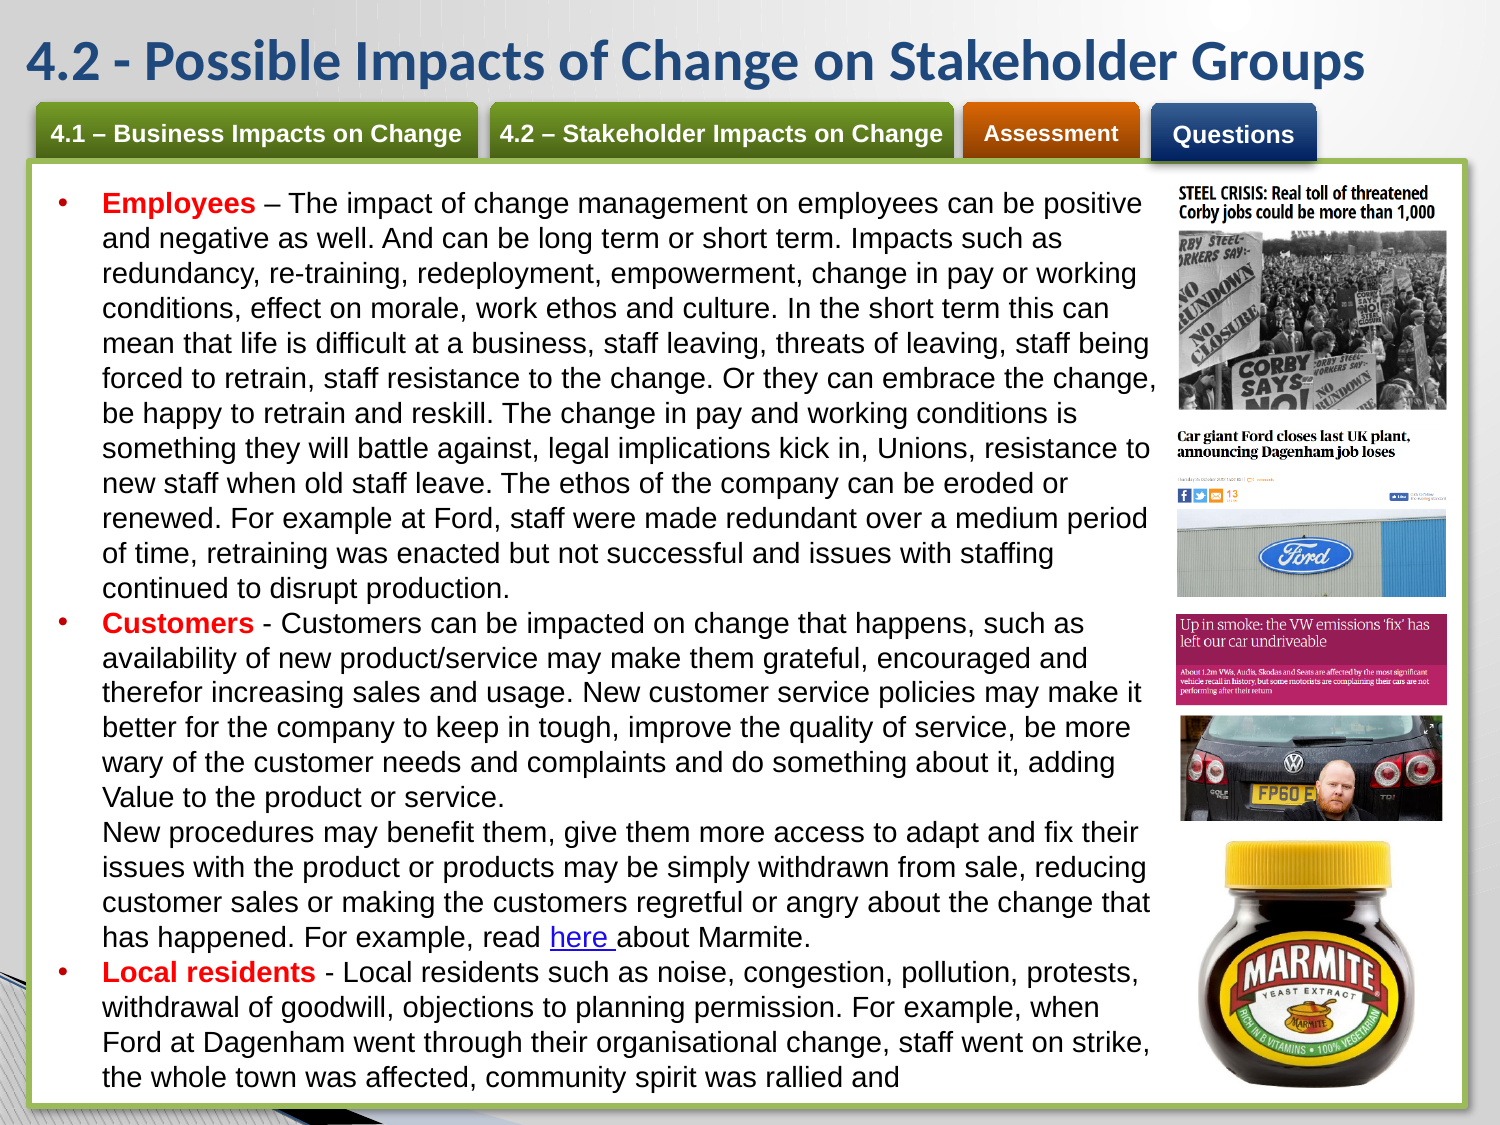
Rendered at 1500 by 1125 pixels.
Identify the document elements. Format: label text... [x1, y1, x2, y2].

picture [1176, 184, 1448, 412]
picture [1176, 613, 1448, 822]
picture [1198, 838, 1415, 1088]
title 4.2 - Possible Impacts of Change on Stakeholder Groups [11, 11, 1465, 102]
text_box Employees – The impact of change management on employees can be positive and negative as well. And can be long term or short term. Impacts such as redundancy, re-training, redeployment, empowerment, change in pay or working conditions, effect on morale, work ethos and culture. In the short term this can mean that life is difficult at a business, staff leaving, threats of leaving, staff being forced to retrain, staff resistance to the change. Or they can embrace the change, be happy to retrain and reskill. The change in pay and working conditions is something they will battle against, legal implications kick in, Unions, resistance to new staff when old staff leave. The ethos of the company can be eroded or renewed. For example at Ford, staff were made redundant over a medium period of time, retraining was enacted but not successful and issues with staffing continued to disrupt production. Customers - Customers can be impacted on change that happens, such as availability of new product/service may make them grateful, encouraged and therefor increasing sales and usage. New customer service policies may make it better for the company to keep in tough, improve the quality of service, be more wary of the customer needs and complaints and do something about it, adding Value to the product or service. New procedures may benefit them, give them more access to adapt and fix their issues with the product or products may be simply withdrawn from sale, reducing customer sales or making the customers regretful or angry about the change that has happened. For example, read here about Marmite. Local residents - Local residents such as noise, congestion, pollution, protests, withdrawal of goodwill, objections to planning permission. For example, when Ford at Dagenham went through their organisational change, staff went on strike, the whole town was affected, community spirit was rallied and Suppliers - Suppliers such as additional/reduced orders, revised terms and conditions on contracts. 4.2 To include impacts on stakeholders, stakeholder conflict and stakeholders reactions: [43, 176, 1177, 1125]
picture [1176, 429, 1448, 597]
